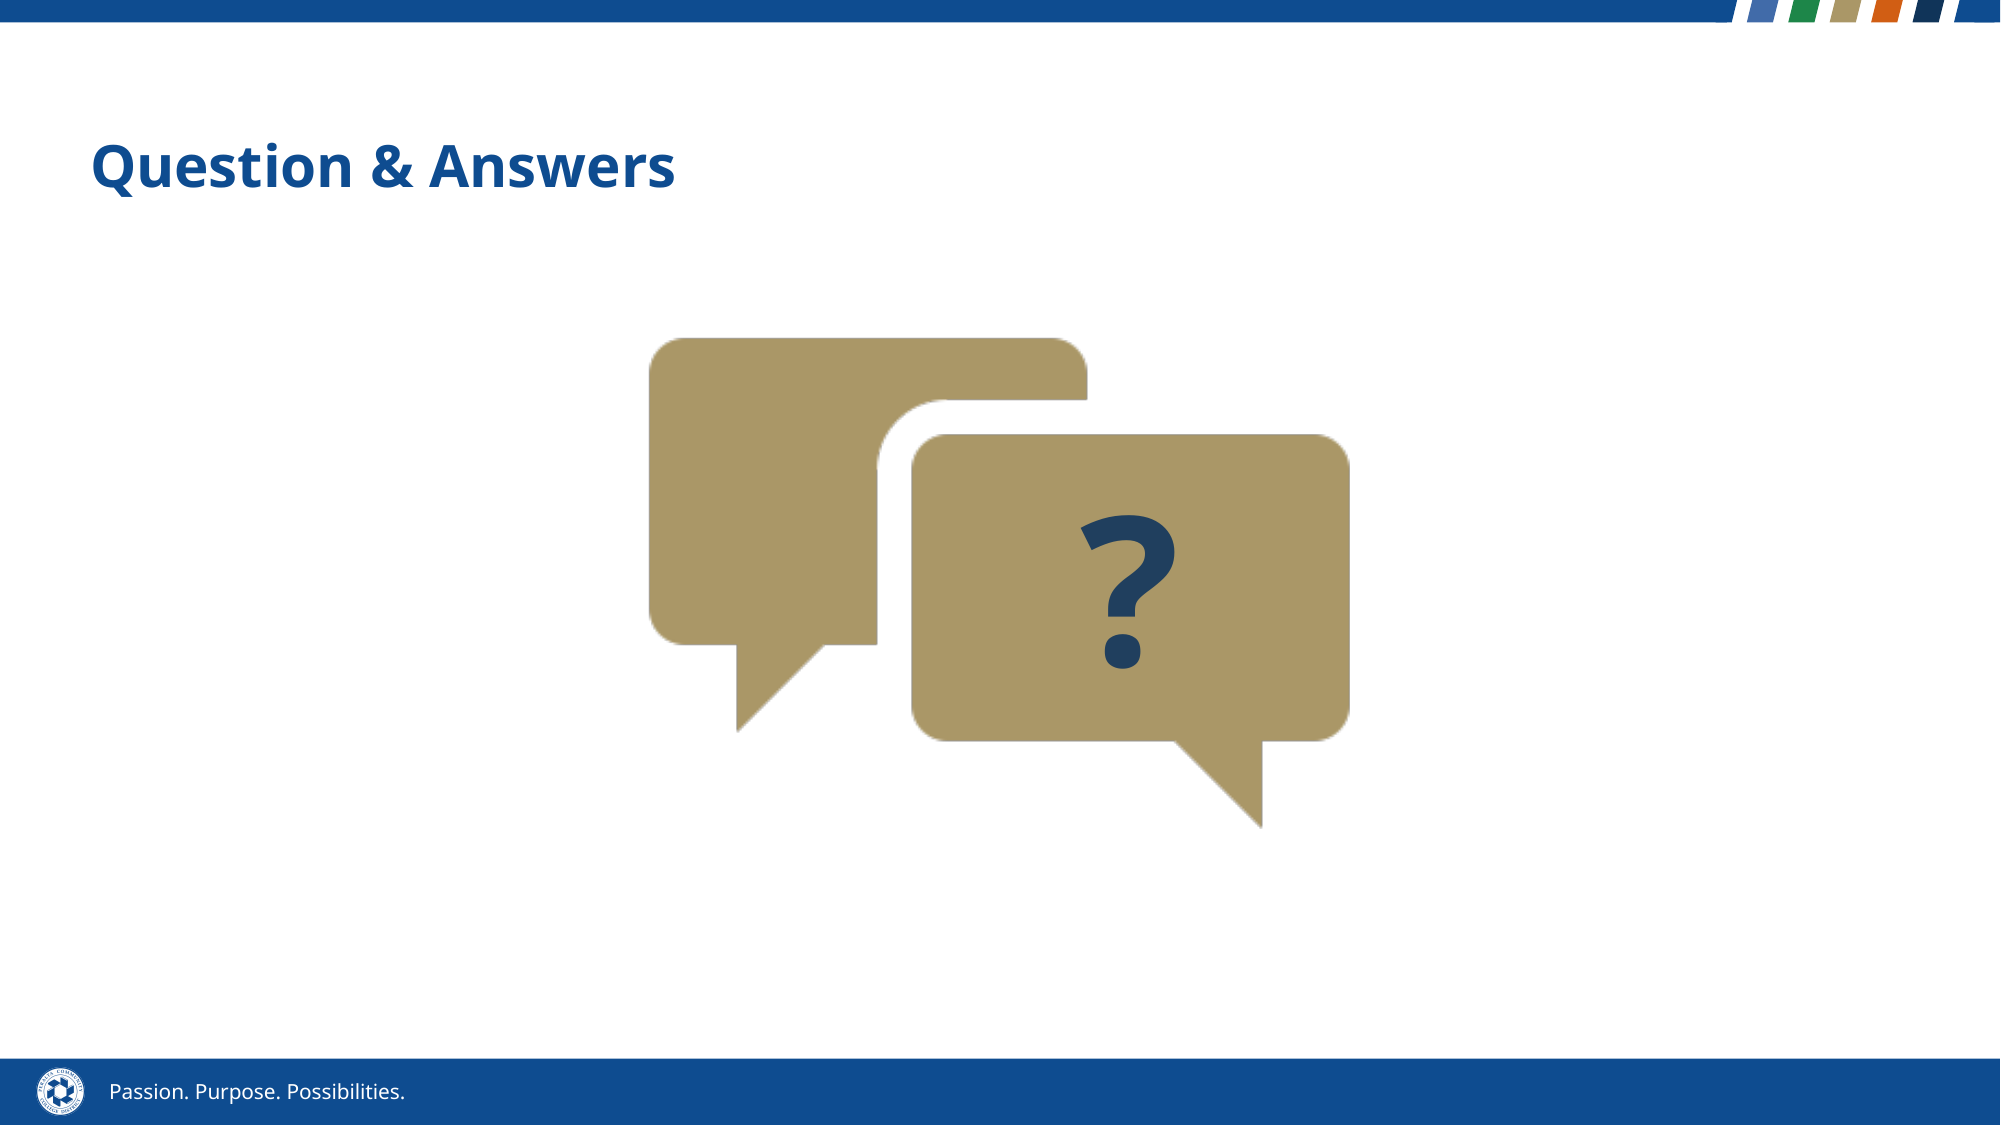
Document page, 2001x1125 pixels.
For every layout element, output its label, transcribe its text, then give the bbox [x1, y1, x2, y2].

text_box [580, 164, 1420, 1004]
picture [36, 1067, 85, 1116]
title Question & Answers [75, 75, 1925, 263]
